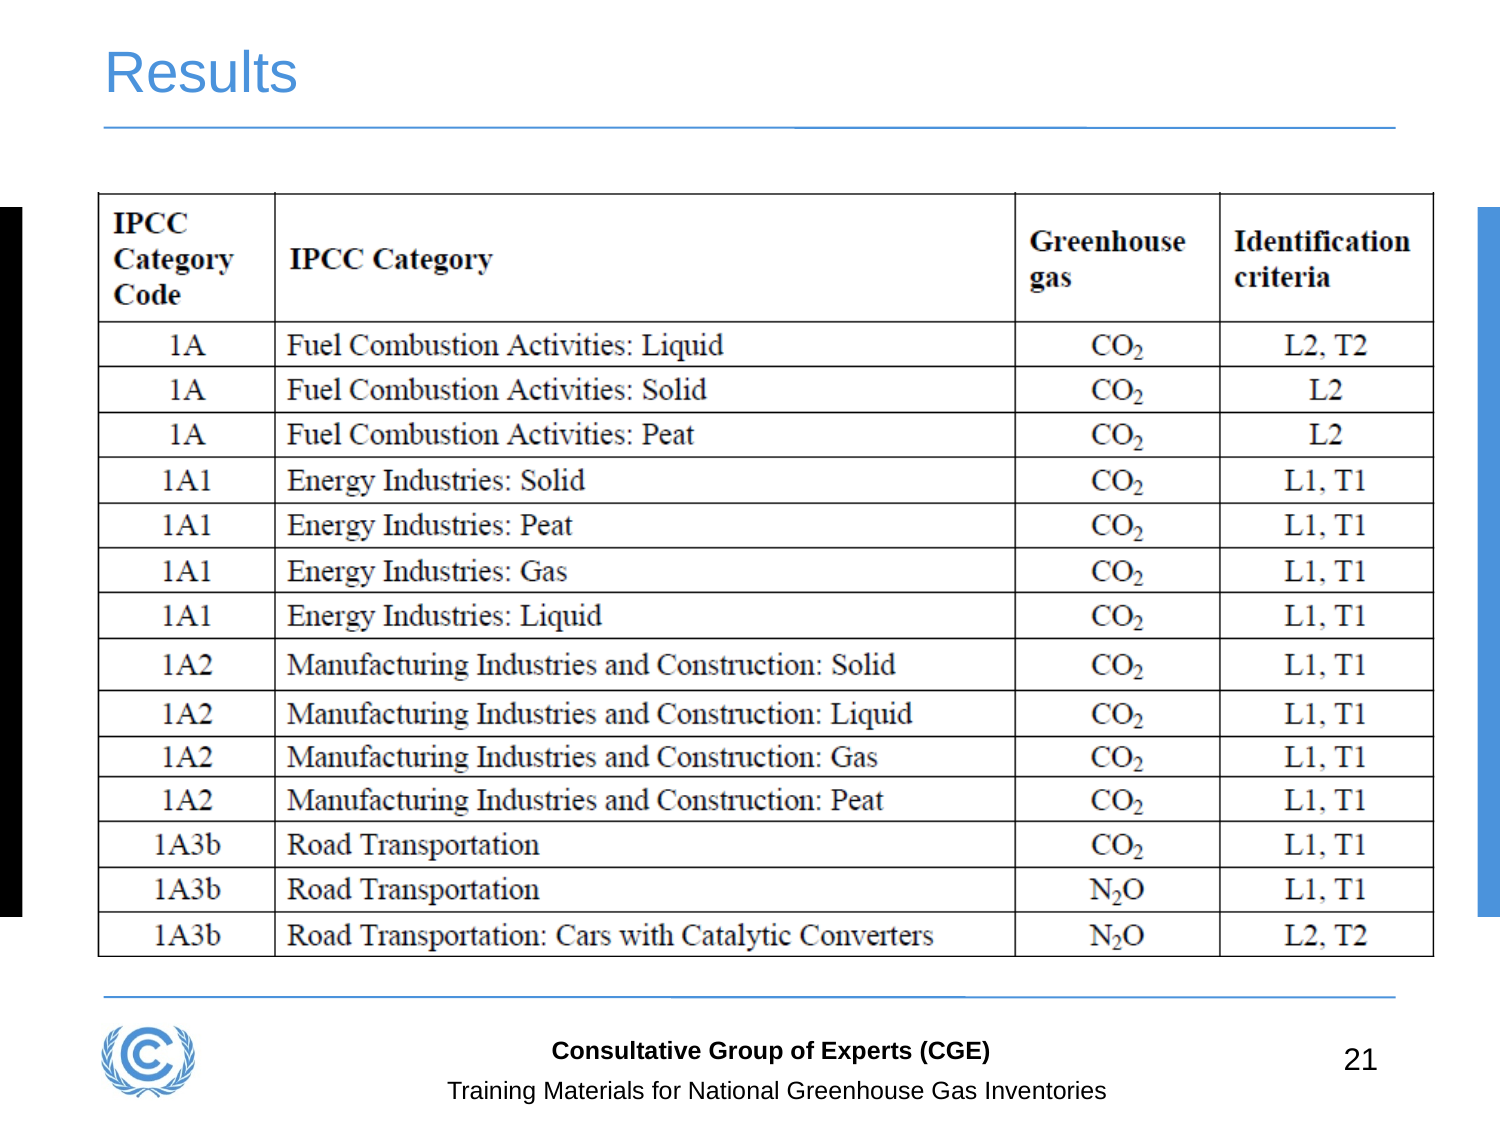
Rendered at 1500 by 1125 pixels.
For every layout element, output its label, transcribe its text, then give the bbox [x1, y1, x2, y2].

picture [95, 191, 1435, 957]
text_box Training Materials for National Greenhouse Gas Inventories [432, 1067, 1291, 1097]
text_box 21 [1328, 1032, 1400, 1085]
text_box Consultative Group of Experts (CGE) [536, 1027, 1046, 1068]
picture [101, 1001, 209, 1108]
title Results [104, 50, 1396, 126]
